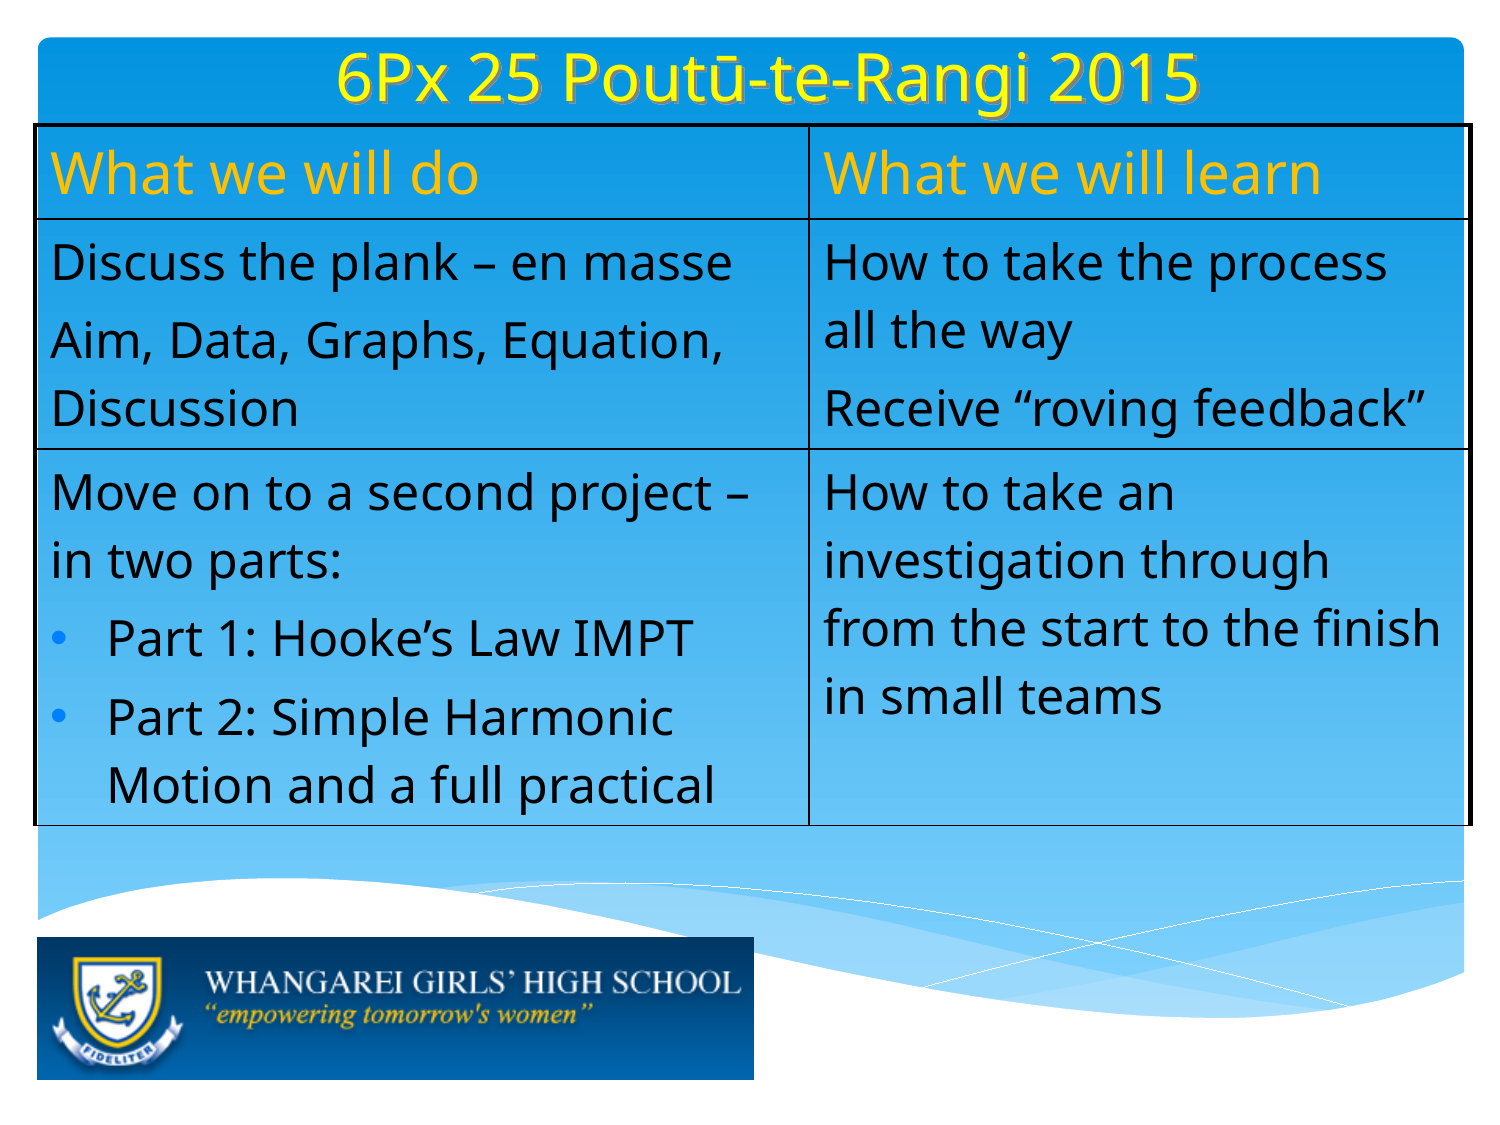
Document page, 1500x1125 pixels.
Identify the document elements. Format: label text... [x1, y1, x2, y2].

text_box 6Px 25 Poutū-te-Rangi 2015 [162, 24, 1375, 123]
table_cell How to take an investigation through from the start to the finish in small teams [810, 450, 1468, 825]
table_cell Discuss the plank – en masse Aim, Data, Graphs, Equation, Discussion [37, 220, 808, 448]
table_cell Move on to a second project – in two parts: Part 1: Hooke’s Law IMPT Part 2: Simple Harmonic Motion and a full practical [37, 450, 808, 825]
picture [37, 937, 754, 1080]
table_cell How to take the process all the way Receive “roving feedback” [810, 220, 1468, 448]
table_header What we will do [37, 127, 808, 218]
table_header What we will learn [810, 127, 1468, 218]
